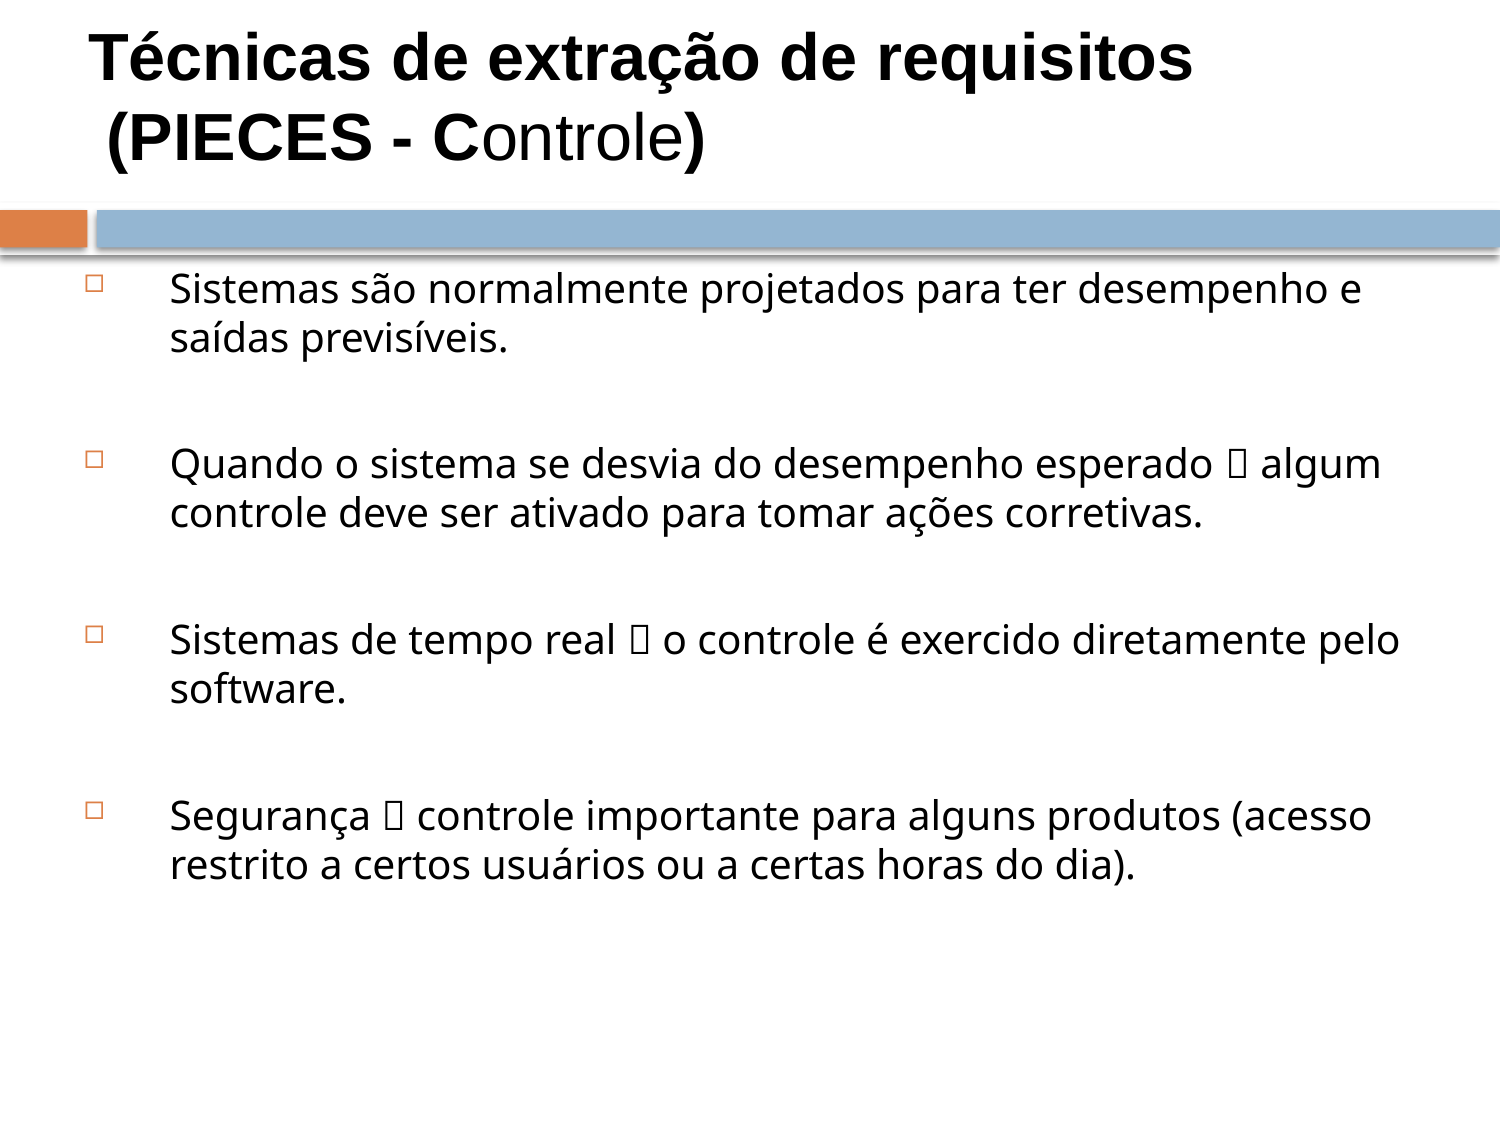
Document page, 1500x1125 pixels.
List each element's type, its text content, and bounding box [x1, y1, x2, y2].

text_box Técnicas de extração de requisitos (PIECES - Controle) [73, 54, 1349, 182]
list Sistemas são normalmente projetados para ter desempenho e saídas previsíveis. Quando o sistema se desvia do desempenho esperado  algum controle deve ser ativado para tomar ações corretivas. Sistemas de tempo real  o controle é exercido diretamente pelo software. Segurança  controle importante para alguns produtos (acesso restrito a certos usuários ou a certas horas do dia). [69, 255, 1438, 895]
